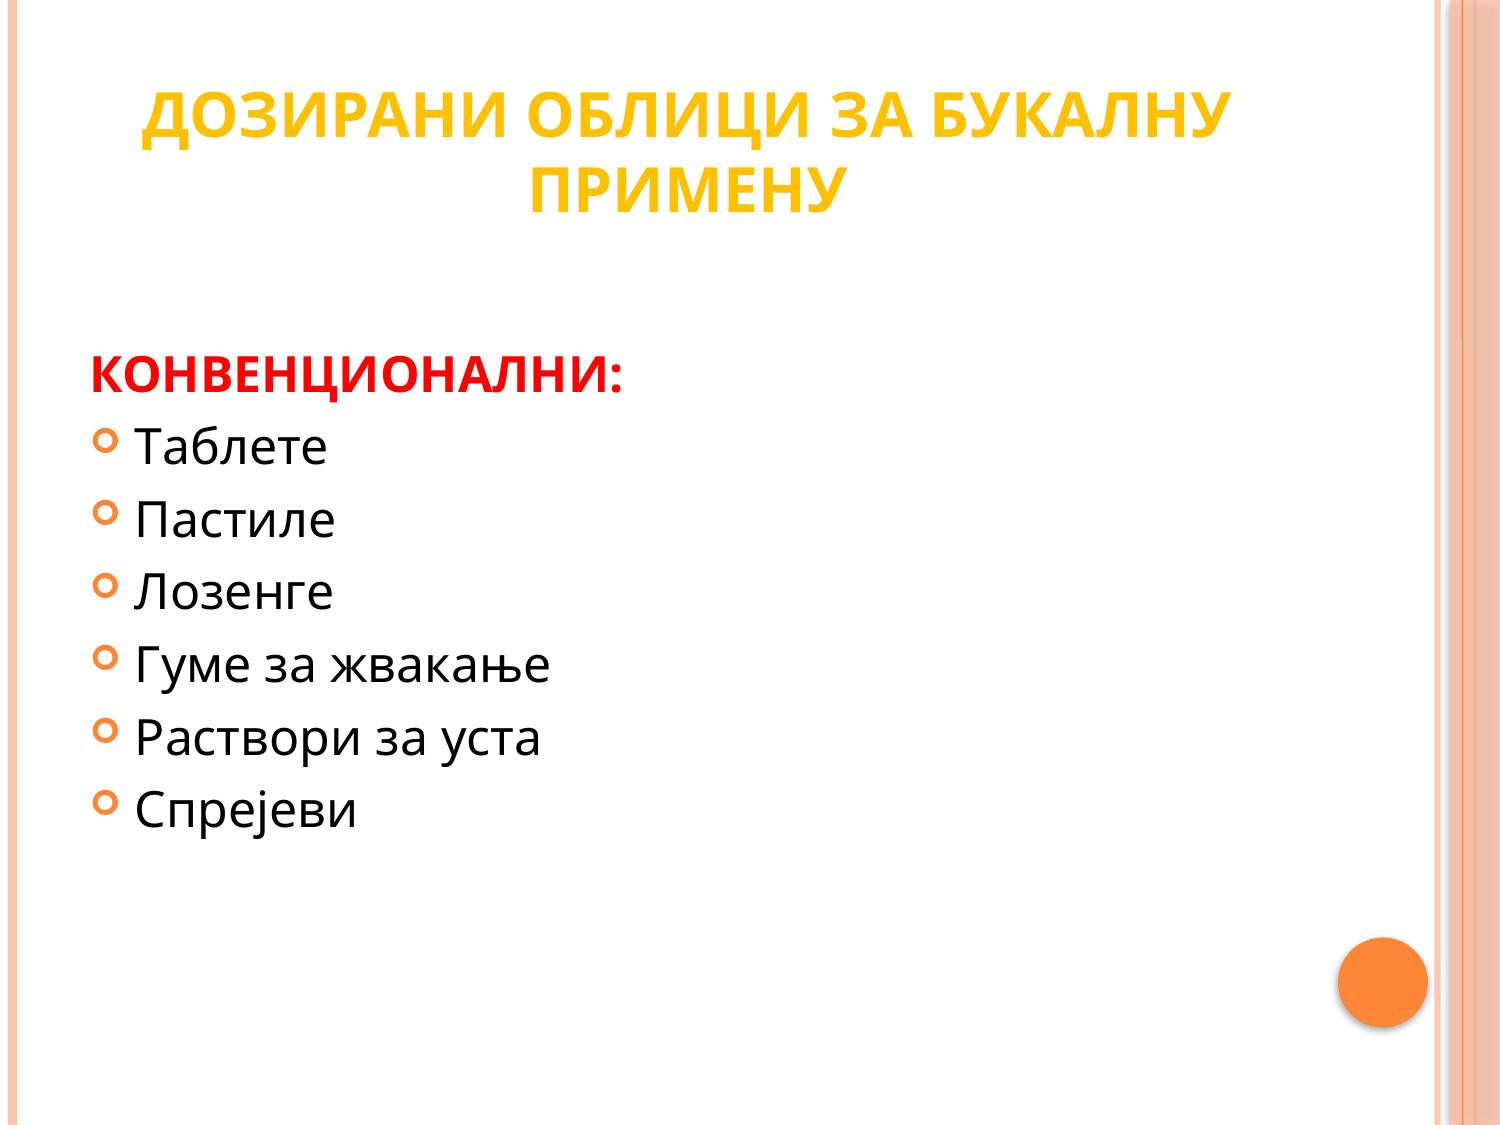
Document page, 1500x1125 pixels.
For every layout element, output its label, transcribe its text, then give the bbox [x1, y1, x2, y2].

title Дозирани облици за букалну примену [75, 45, 1300, 233]
list КОНВЕНЦИОНАЛНИ: Таблете Пастиле Лозенге Гуме за жвакање Раствори за уста Спрејеви [75, 262, 1300, 1062]
